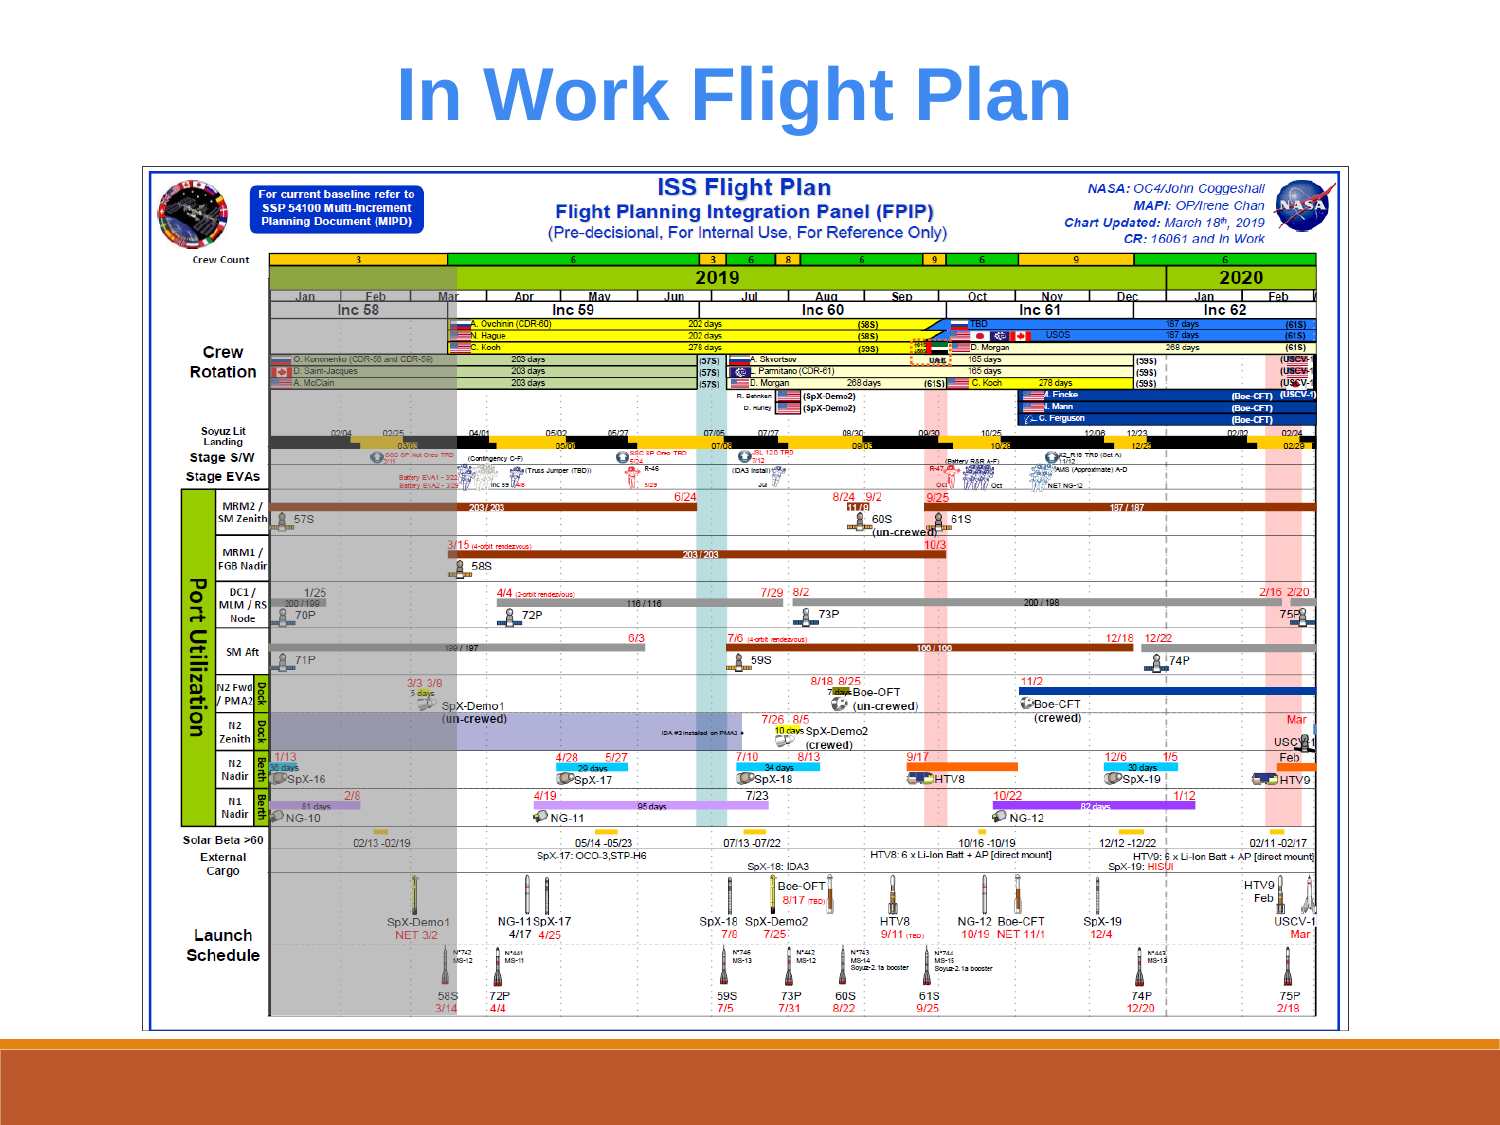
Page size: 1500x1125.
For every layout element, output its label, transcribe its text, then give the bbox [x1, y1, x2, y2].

picture [142, 165, 1350, 1031]
text_box In Work Flight Plan [381, 38, 1110, 144]
